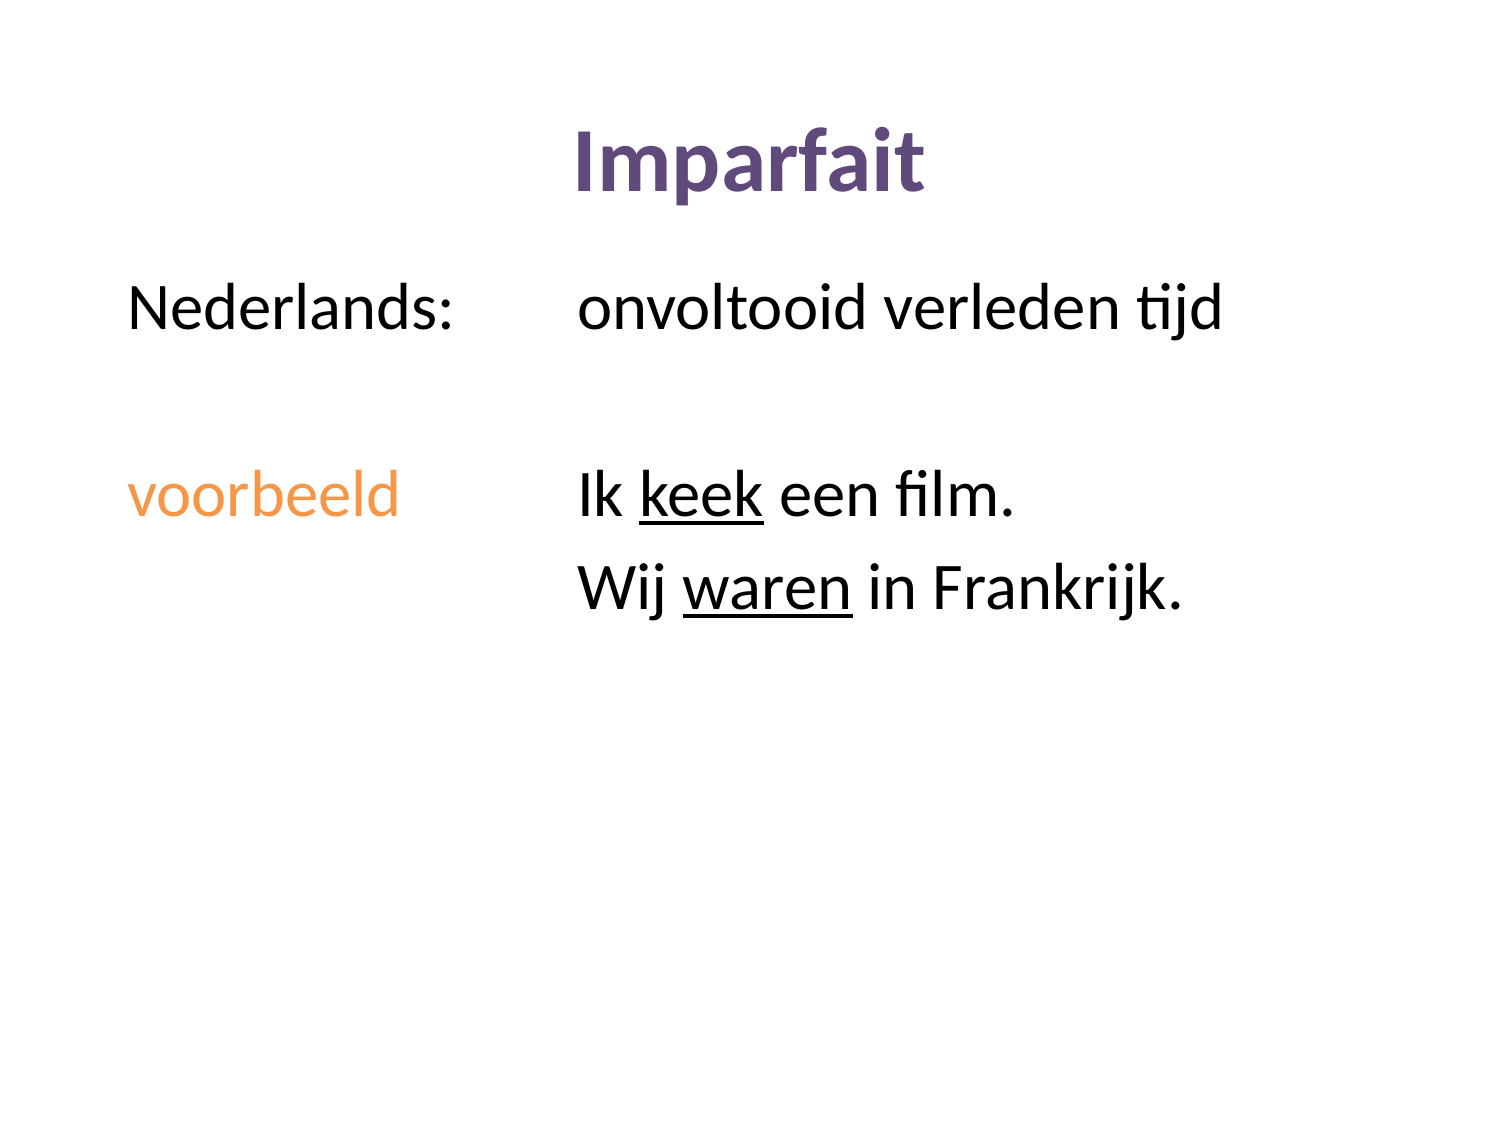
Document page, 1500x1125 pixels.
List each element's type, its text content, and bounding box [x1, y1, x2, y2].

text_box Nederlands: onvoltooid verleden tijd voorbeeld Ik keek een film. Wij waren in Frankrijk. [112, 255, 1388, 1035]
text_box Imparfait [112, 89, 1388, 220]
